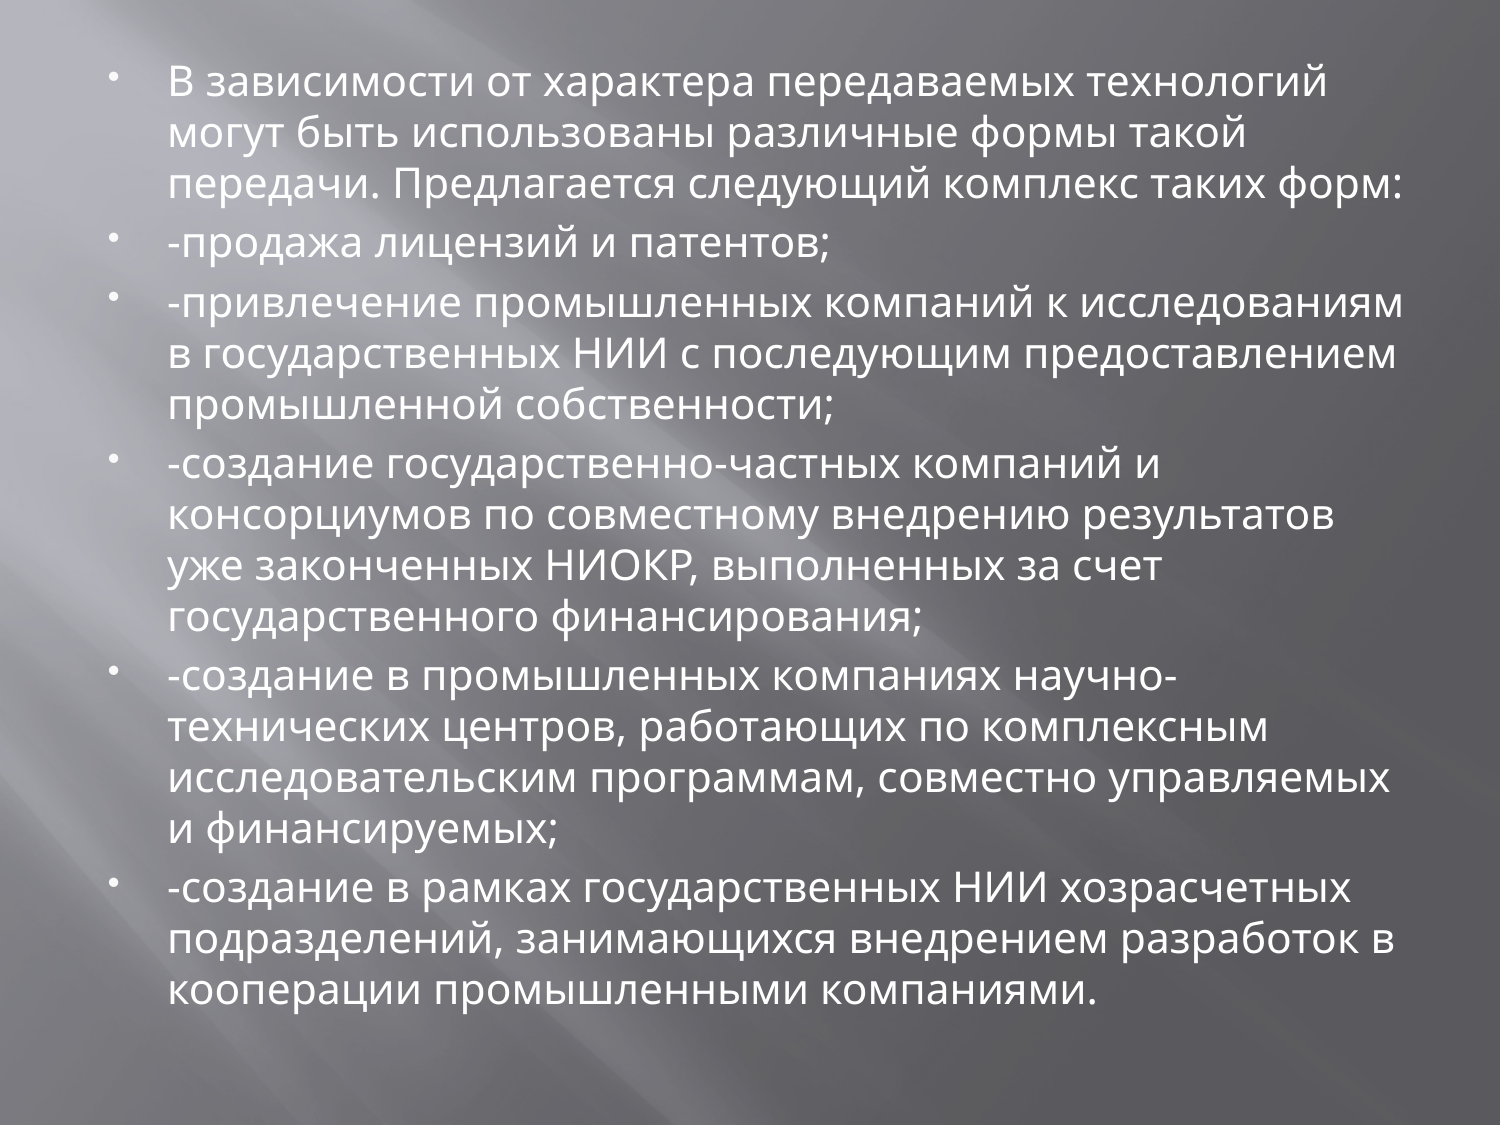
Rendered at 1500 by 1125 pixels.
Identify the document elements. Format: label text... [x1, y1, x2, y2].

list В зависимости от характера передаваемых технологий могут быть использованы различные формы такой передачи. Предлагается следующий комплекс таких форм: -продажа лицензий и патентов; -привлечение промышленных компаний к исследованиям в государственных НИИ с последующим предоставлением промышленной собственности; -создание государственно-частных компаний и консорциумов по совместному внедрению результатов уже законченных НИОКР, выполненных за счет государственного финансирования; -создание в промышленных компаниях научно-технических центров, работающих по комплексным исследовательским программам, совместно управляемых и финансируемых; -создание в рамках государственных НИИ хозрасчетных подразделений, занимающихся внедрением разработок в кооперации промышленными компаниями. [75, 46, 1425, 1035]
